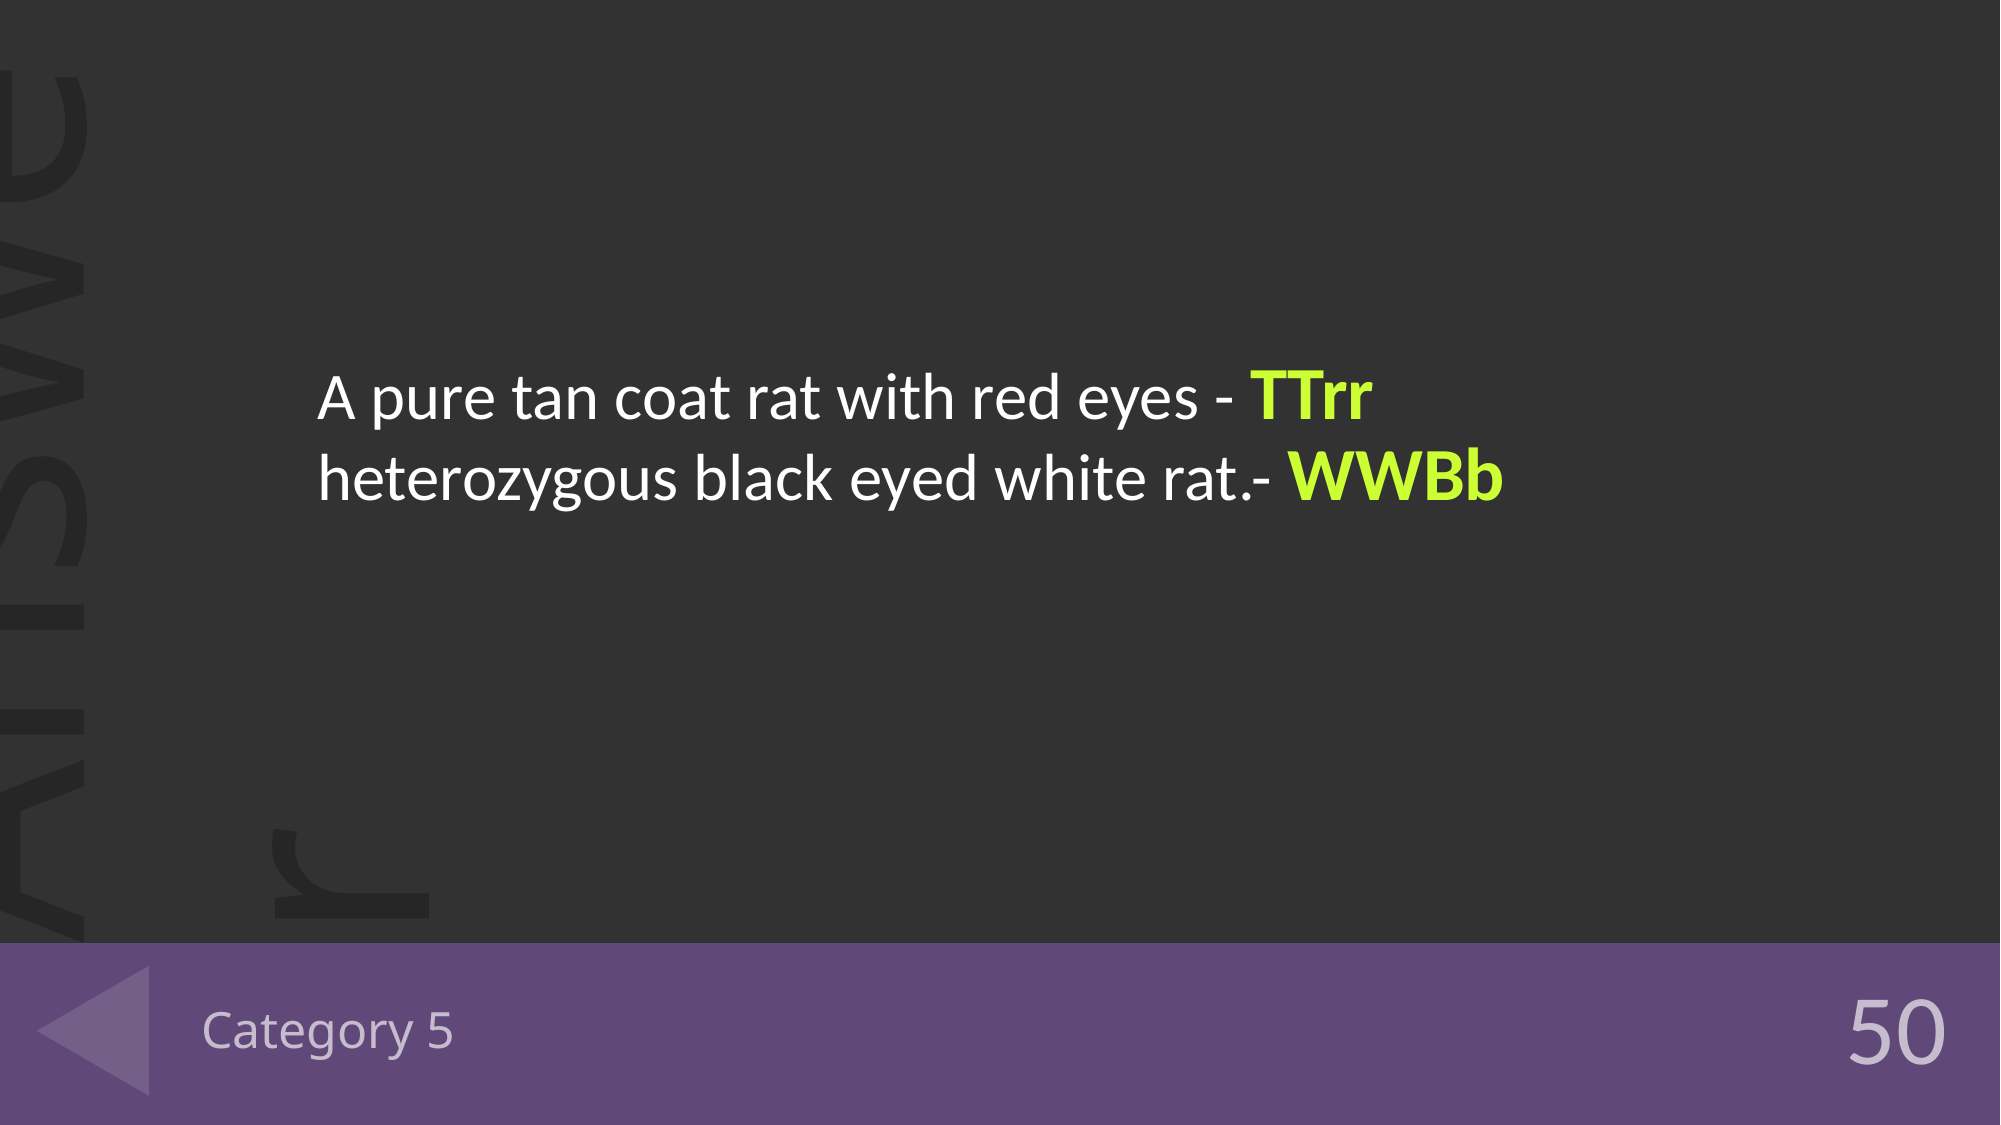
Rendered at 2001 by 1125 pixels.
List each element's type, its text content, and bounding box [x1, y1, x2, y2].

list A pure tan coat rat with red eyes - TTrr heterozygous black eyed white rat.- WWBb [302, 307, 1760, 636]
list 50 [1494, 967, 1963, 1097]
title Category 5 [185, 967, 1494, 1097]
